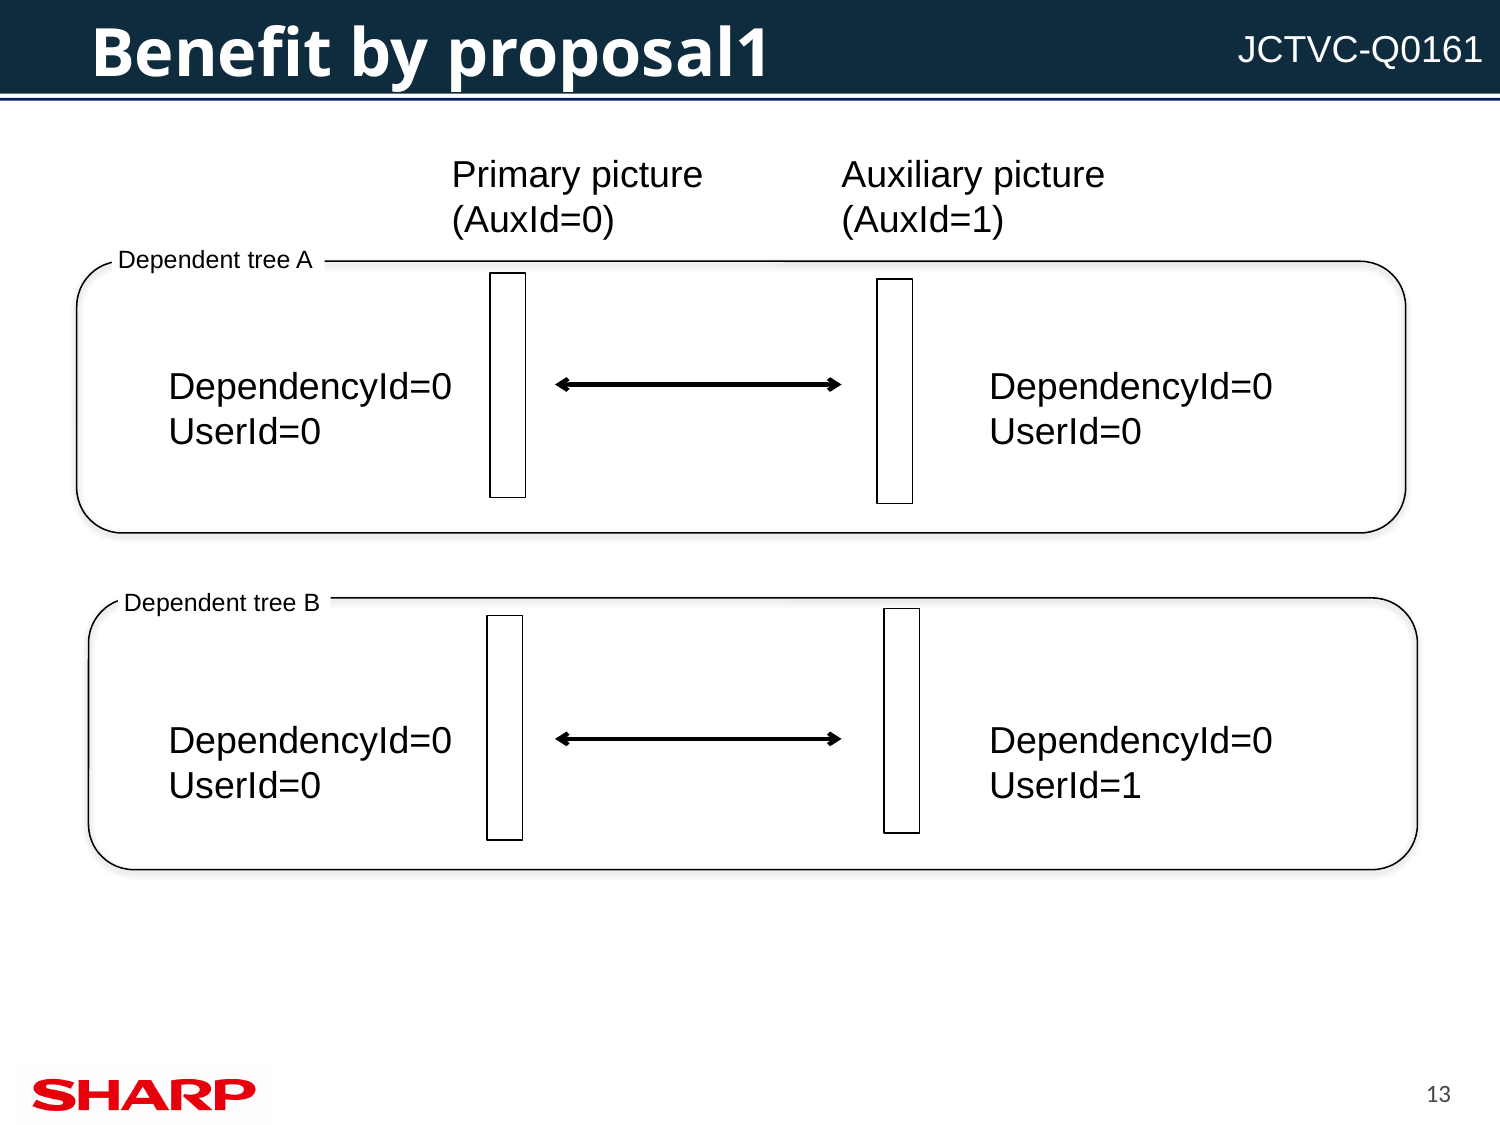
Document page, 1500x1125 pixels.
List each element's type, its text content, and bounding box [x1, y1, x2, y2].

picture [17, 1064, 271, 1125]
text_box Primary picture (AuxId=0) [436, 143, 742, 248]
slide_number 13 [1345, 1062, 1467, 1108]
text_box Dependent tree B [117, 580, 331, 622]
text_box [87, 597, 1419, 871]
text_box Dependent tree A [112, 237, 325, 280]
title Benefit by proposal1 [74, 15, 1426, 85]
text_box [75, 260, 1407, 534]
text_box Auxiliary picture (AuxId=1) [826, 143, 1264, 248]
